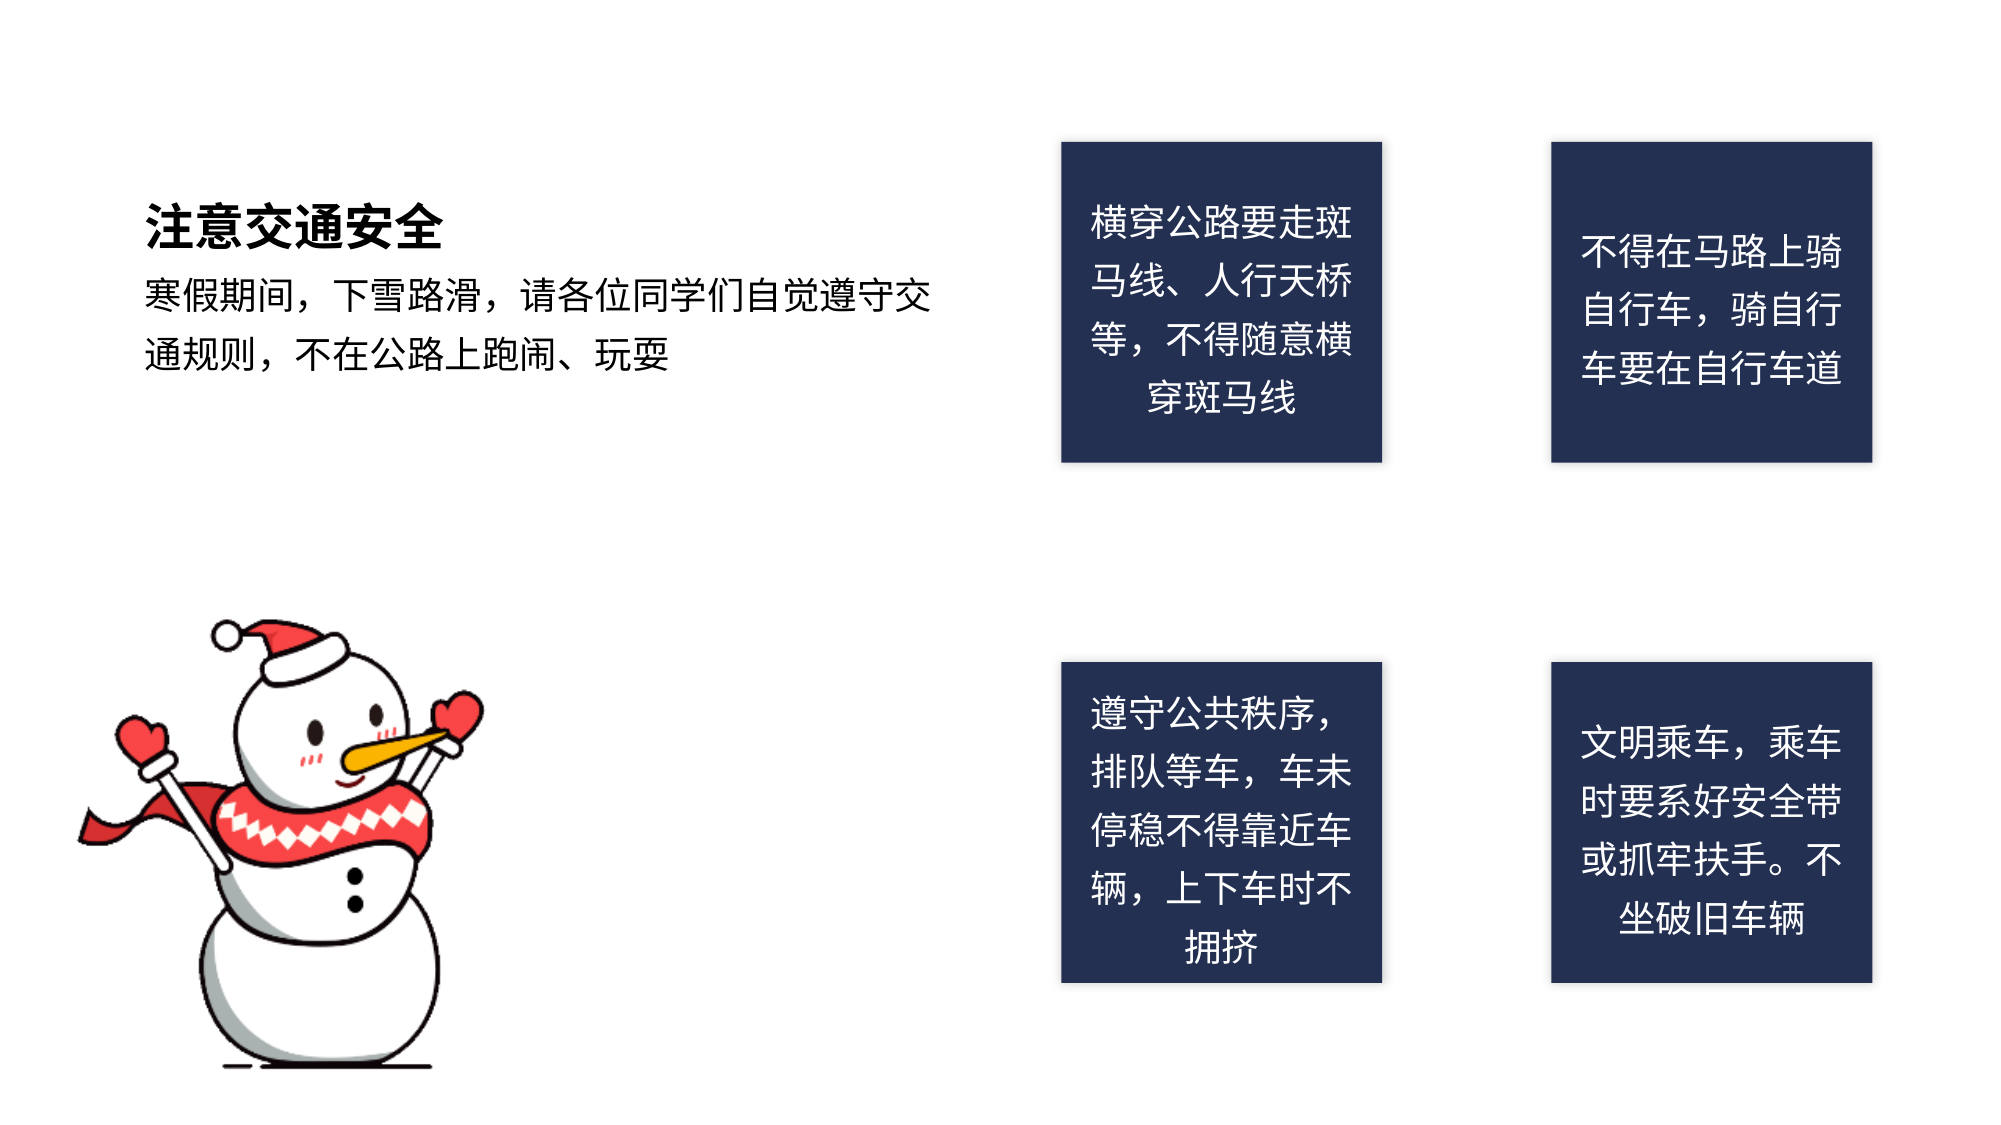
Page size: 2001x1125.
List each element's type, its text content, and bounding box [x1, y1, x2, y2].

picture [49, 562, 506, 1116]
text_box 文明乘车，乘车时要系好安全带或抓牢扶手。不坐破旧车辆 [1550, 661, 1873, 984]
text_box 遵守公共秩序，排队等车，车未停稳不得靠近车辆，上下车时不拥挤 [1060, 661, 1383, 984]
text_box 不得在马路上骑自行车，骑自行车要在自行车道 [1550, 141, 1873, 464]
text_box 横穿公路要走斑马线、人行天桥等，不得随意横穿斑马线 [1060, 141, 1383, 464]
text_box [129, 188, 977, 385]
